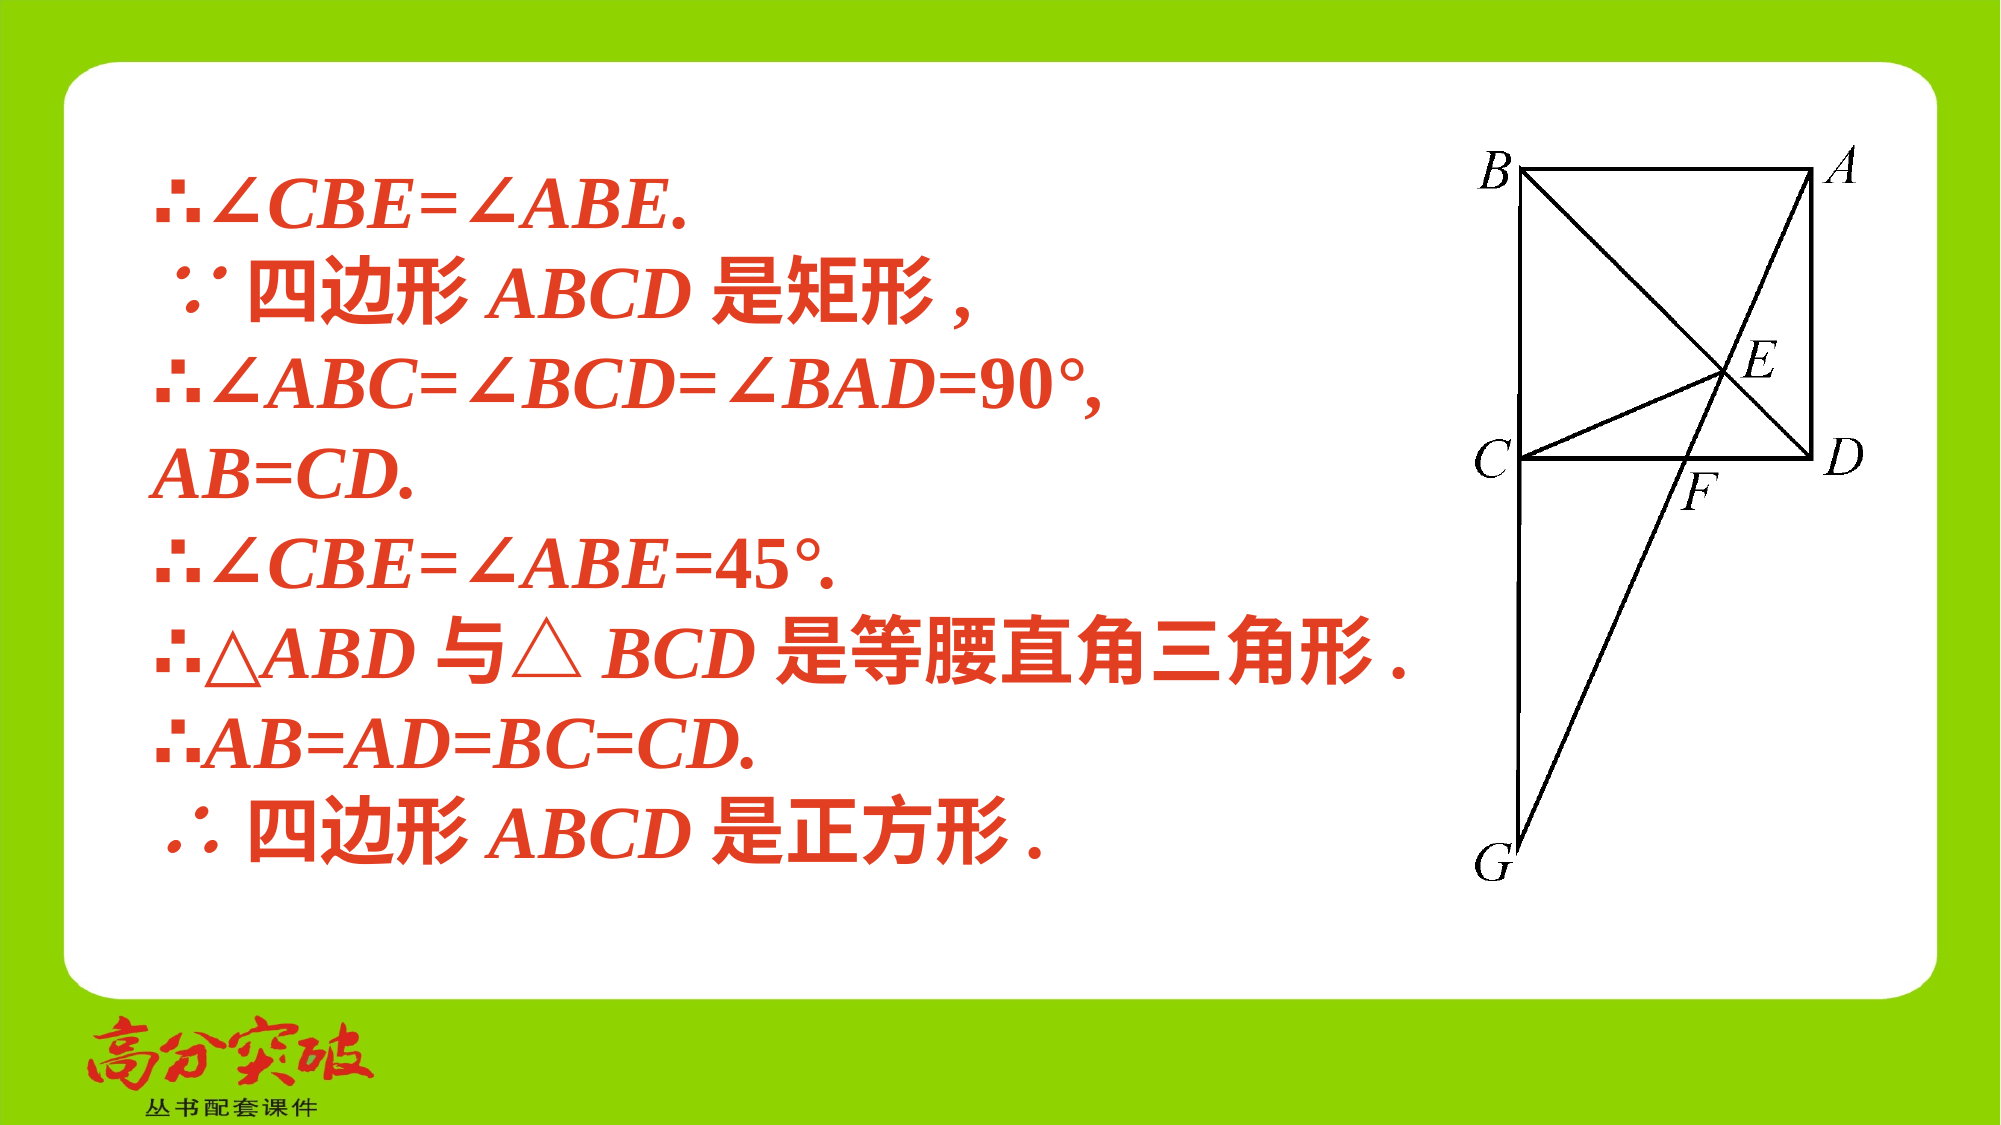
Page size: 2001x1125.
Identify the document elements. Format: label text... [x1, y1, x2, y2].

text_box ∴∠CBE=∠ABE. ∵四边形ABCD是矩形, ∴∠ABC=∠BCD=∠BAD=90°, AB=CD. ∴∠CBE=∠ABE=45°. ∴△ABD与△BCD是等腰直角三角形. ∴AB=AD=BC=CD. ∴四边形ABCD是正方形. [137, 145, 1472, 881]
picture [0, 0, 2001, 1125]
